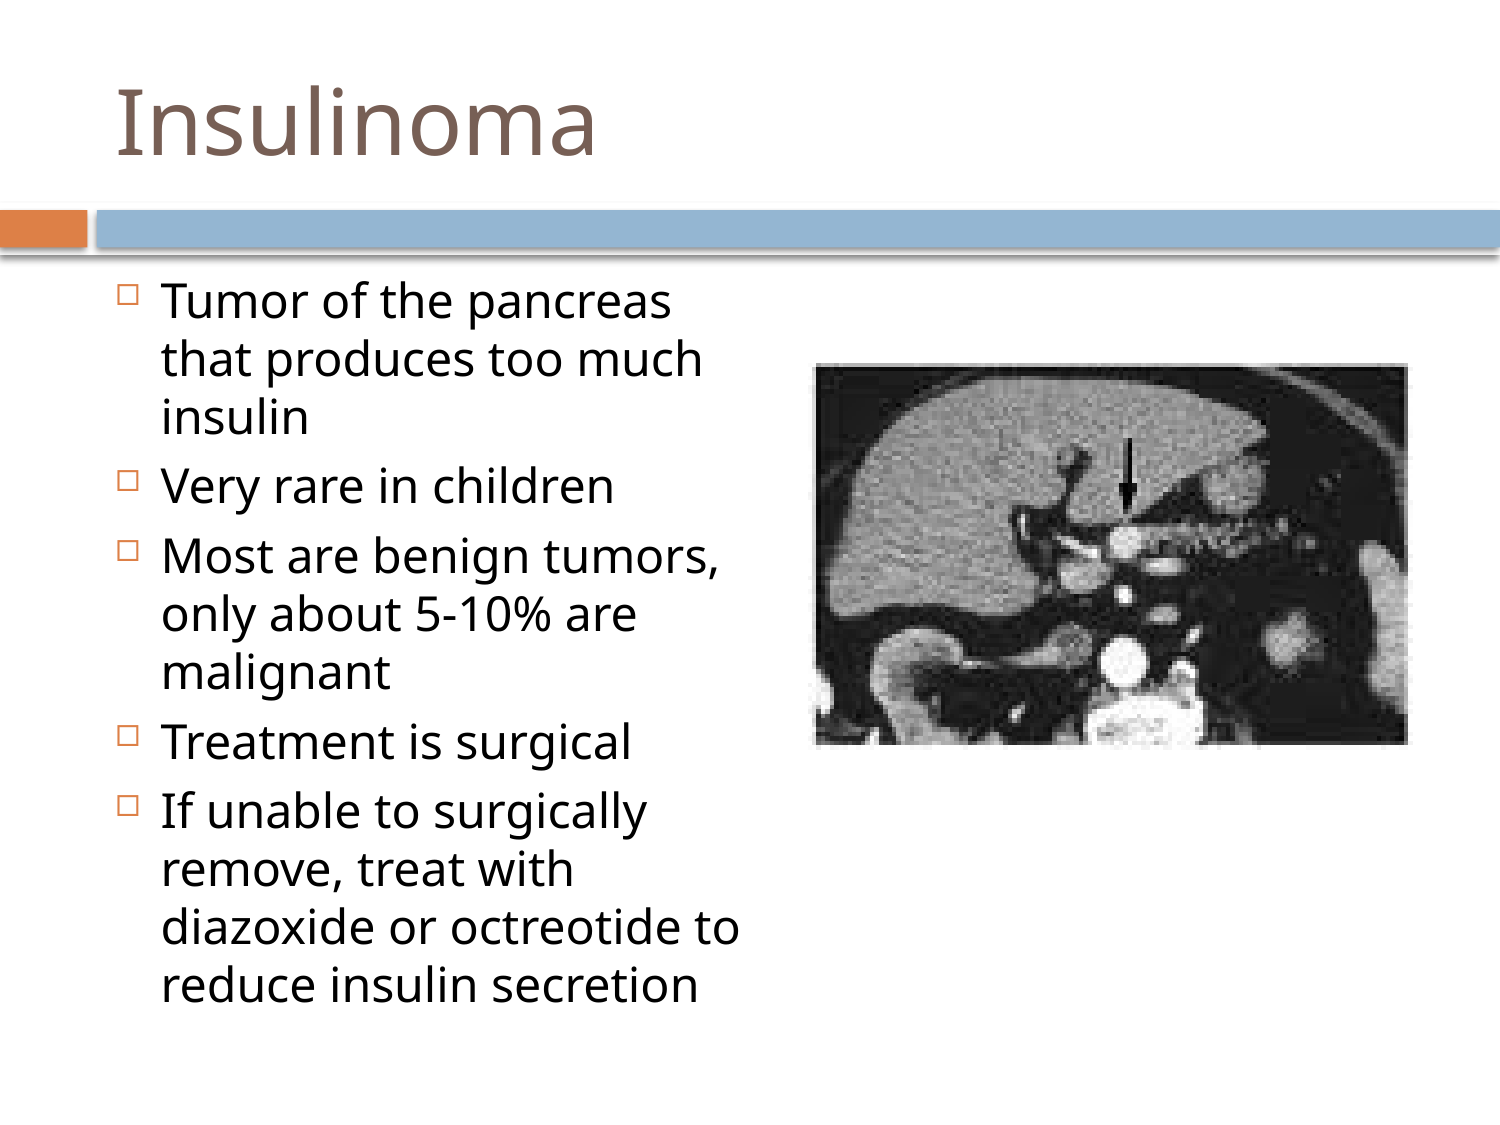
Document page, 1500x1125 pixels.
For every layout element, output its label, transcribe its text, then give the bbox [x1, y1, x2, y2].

list Tumor of the pancreas that produces too much insulin Very rare in children Most are benign tumors, only about 5-10% are malignant Treatment is surgical If unable to surgically remove, treat with diazoxide or octreotide to reduce insulin secretion [100, 262, 762, 1079]
picture [808, 362, 1414, 751]
title Insulinoma [100, 37, 1438, 200]
